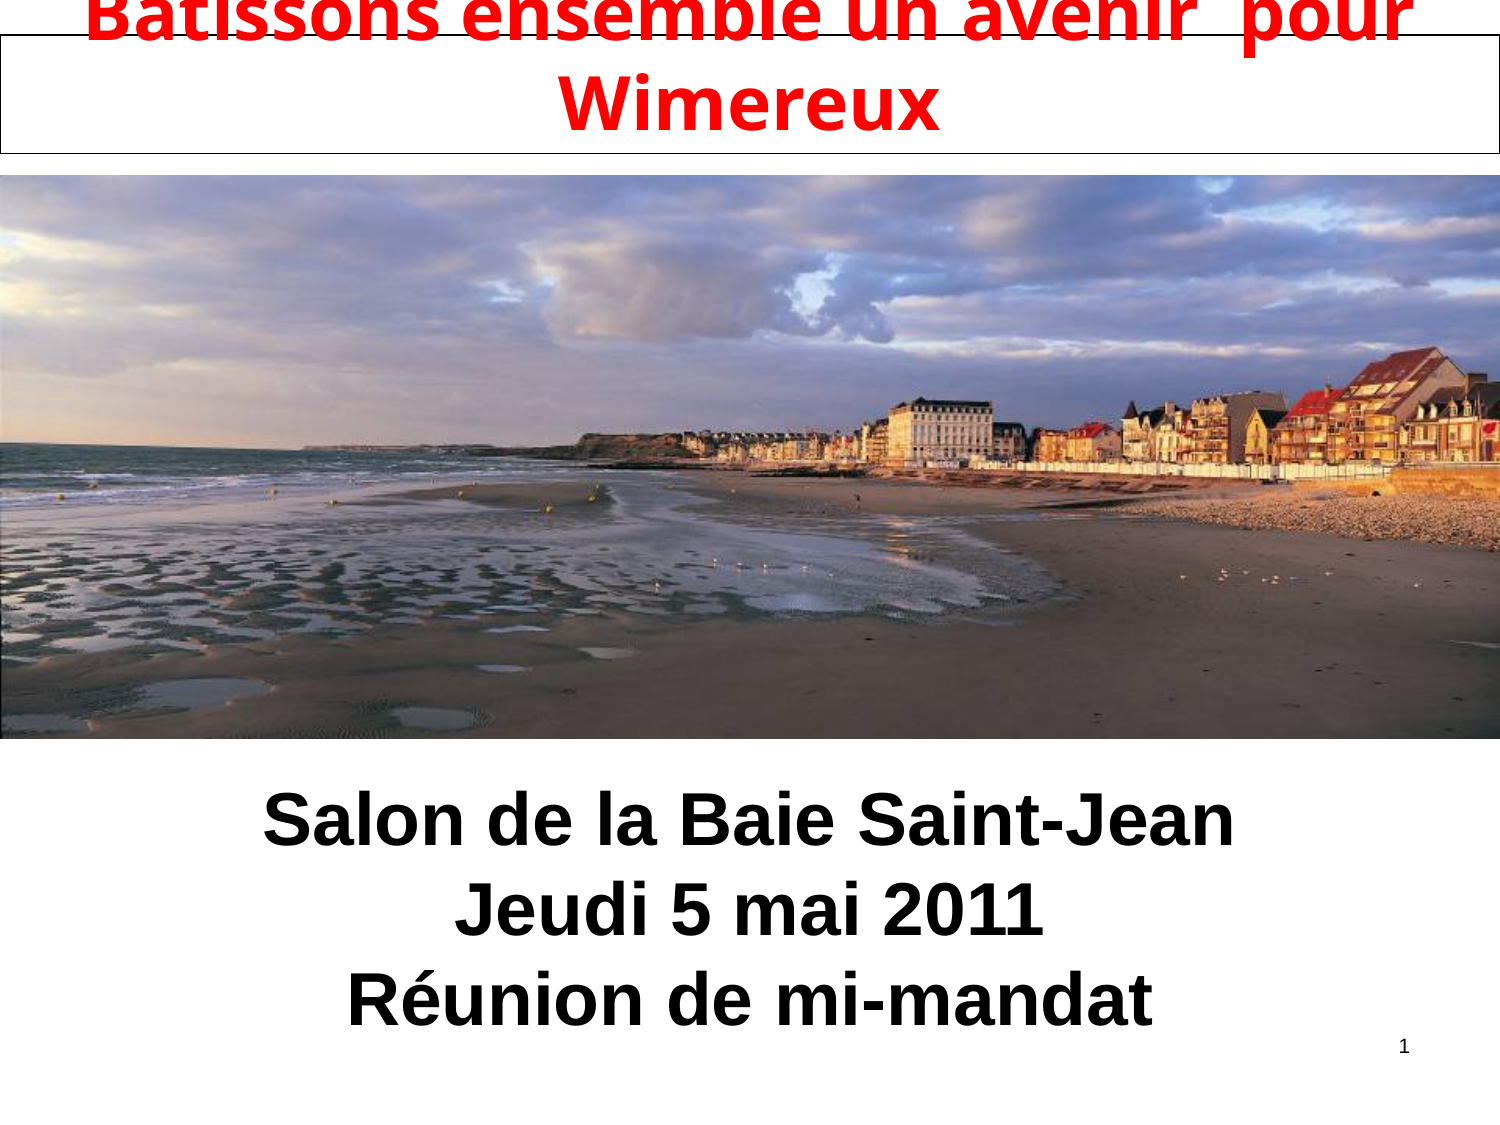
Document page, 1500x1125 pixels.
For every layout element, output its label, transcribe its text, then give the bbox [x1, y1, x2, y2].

text_box Salon de la Baie Saint-Jean Jeudi 5 mai 2011 Réunion de mi-mandat [0, 846, 1500, 965]
slide_number 1 [1074, 1024, 1426, 1101]
picture [0, 175, 1500, 739]
title Bâtissons ensemble un avenir pour Wimereux [0, 34, 1500, 154]
